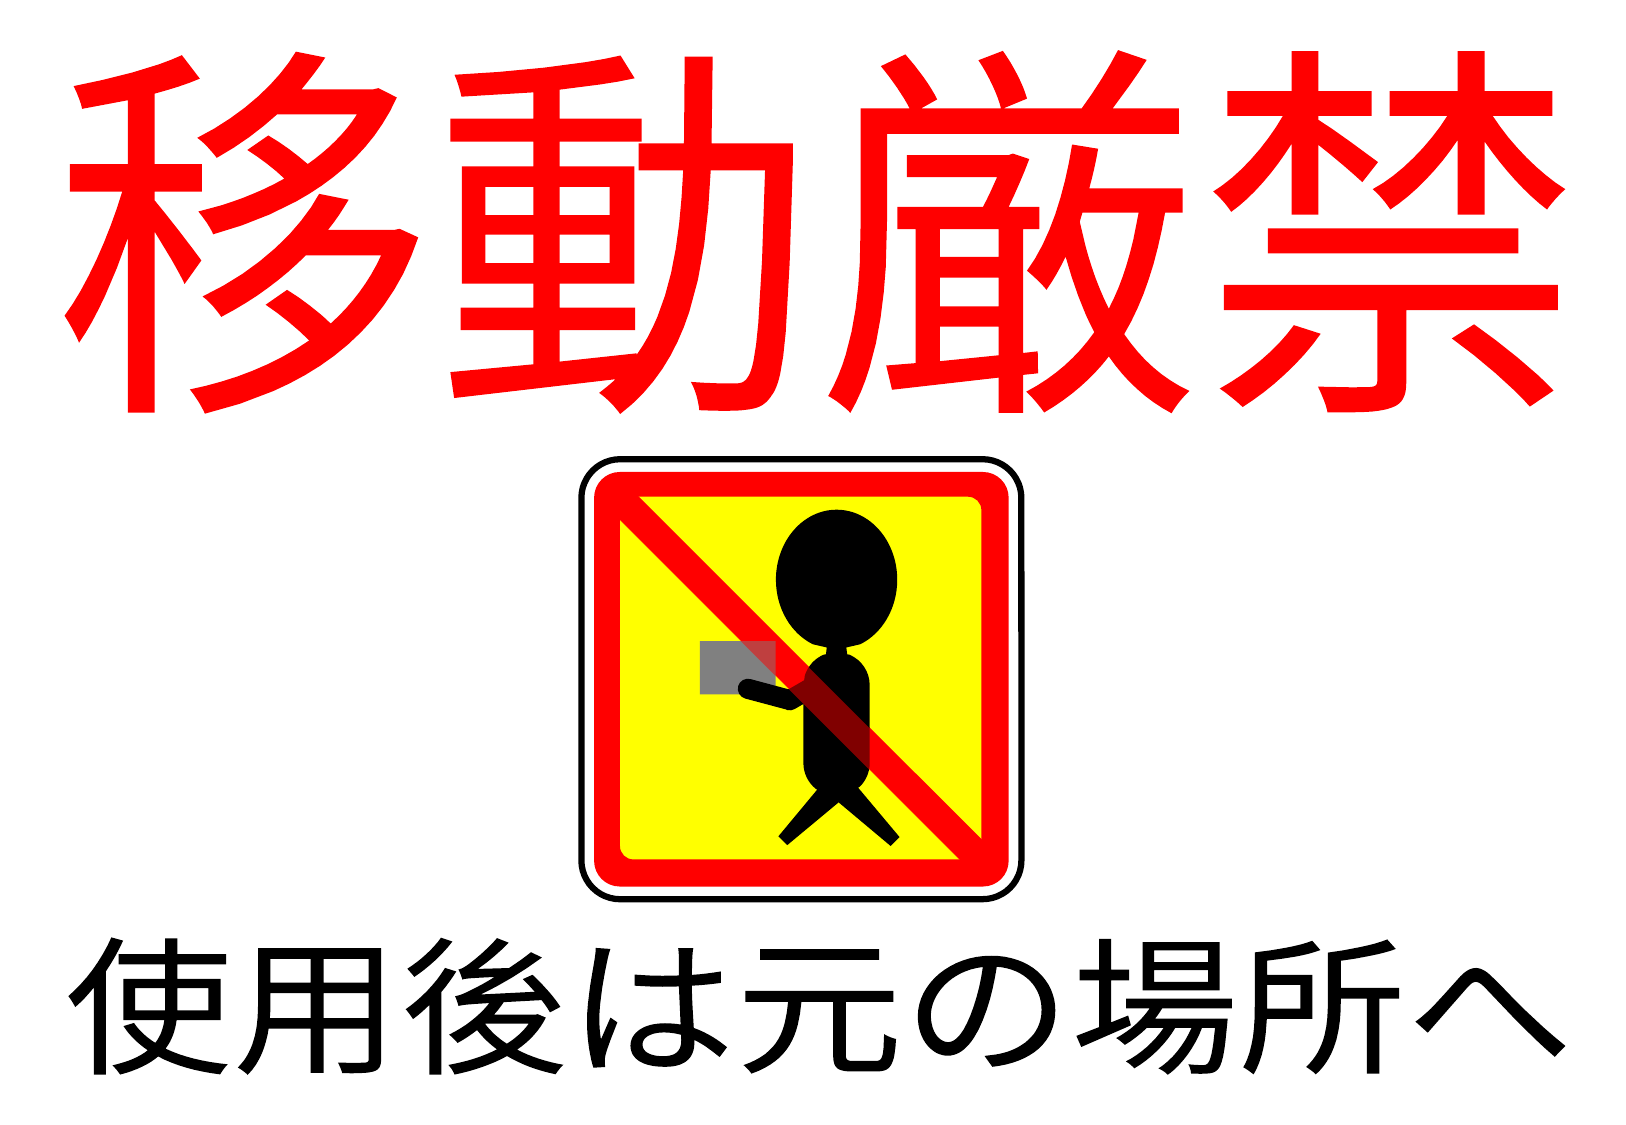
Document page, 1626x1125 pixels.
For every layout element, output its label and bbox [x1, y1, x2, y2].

text_box [581, 458, 1022, 900]
